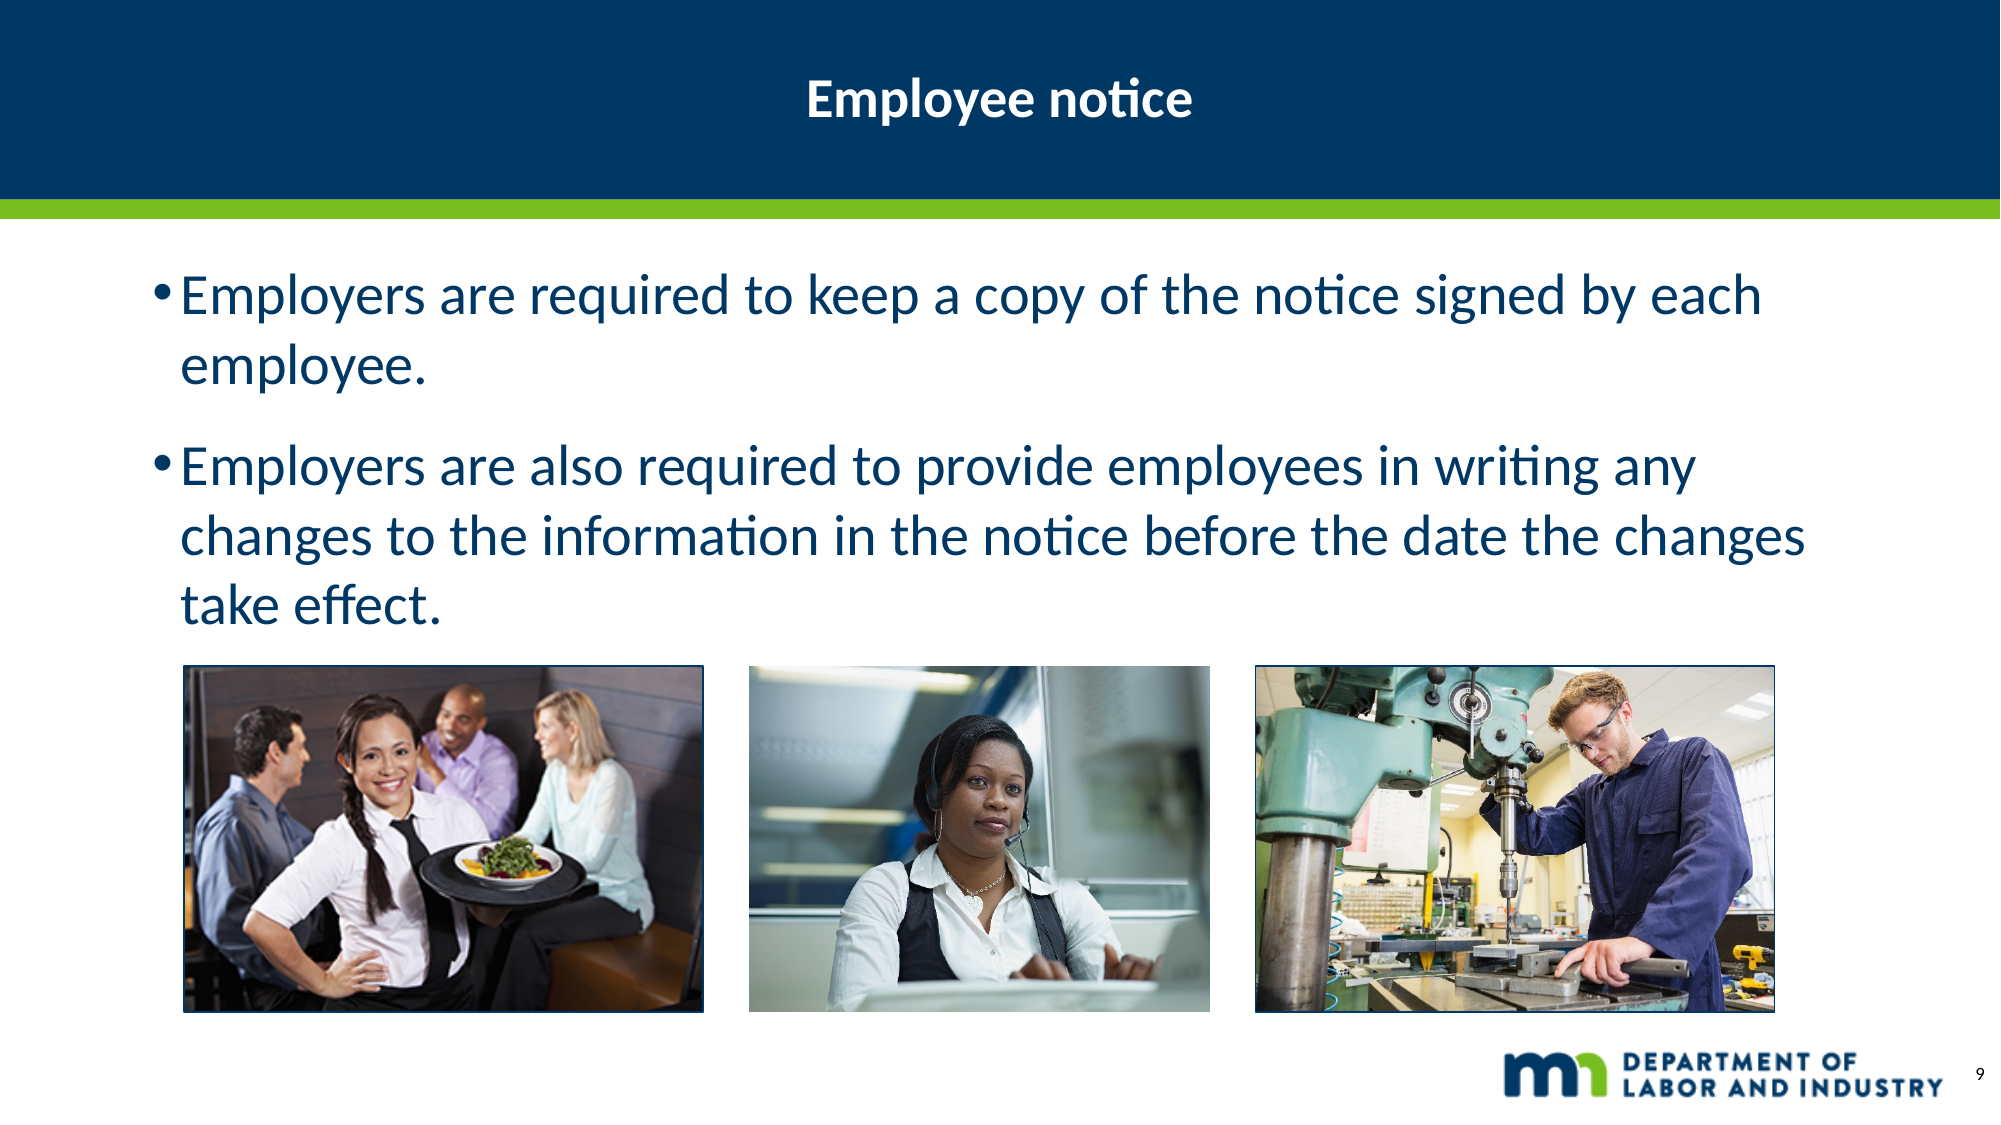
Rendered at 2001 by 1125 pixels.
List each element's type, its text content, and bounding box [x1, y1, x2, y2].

picture [1256, 666, 1775, 1012]
title Employee notice [0, 0, 2000, 200]
picture [1488, 1027, 1963, 1124]
list Employers are required to keep a copy of the notice signed by each employee. Employers are also required to provide employees in writing any changes to the information in the notice before the date the changes take effect. [137, 248, 1863, 1012]
slide_number 9 [1760, 1042, 2000, 1103]
picture [184, 666, 703, 1012]
picture [748, 666, 1210, 1012]
